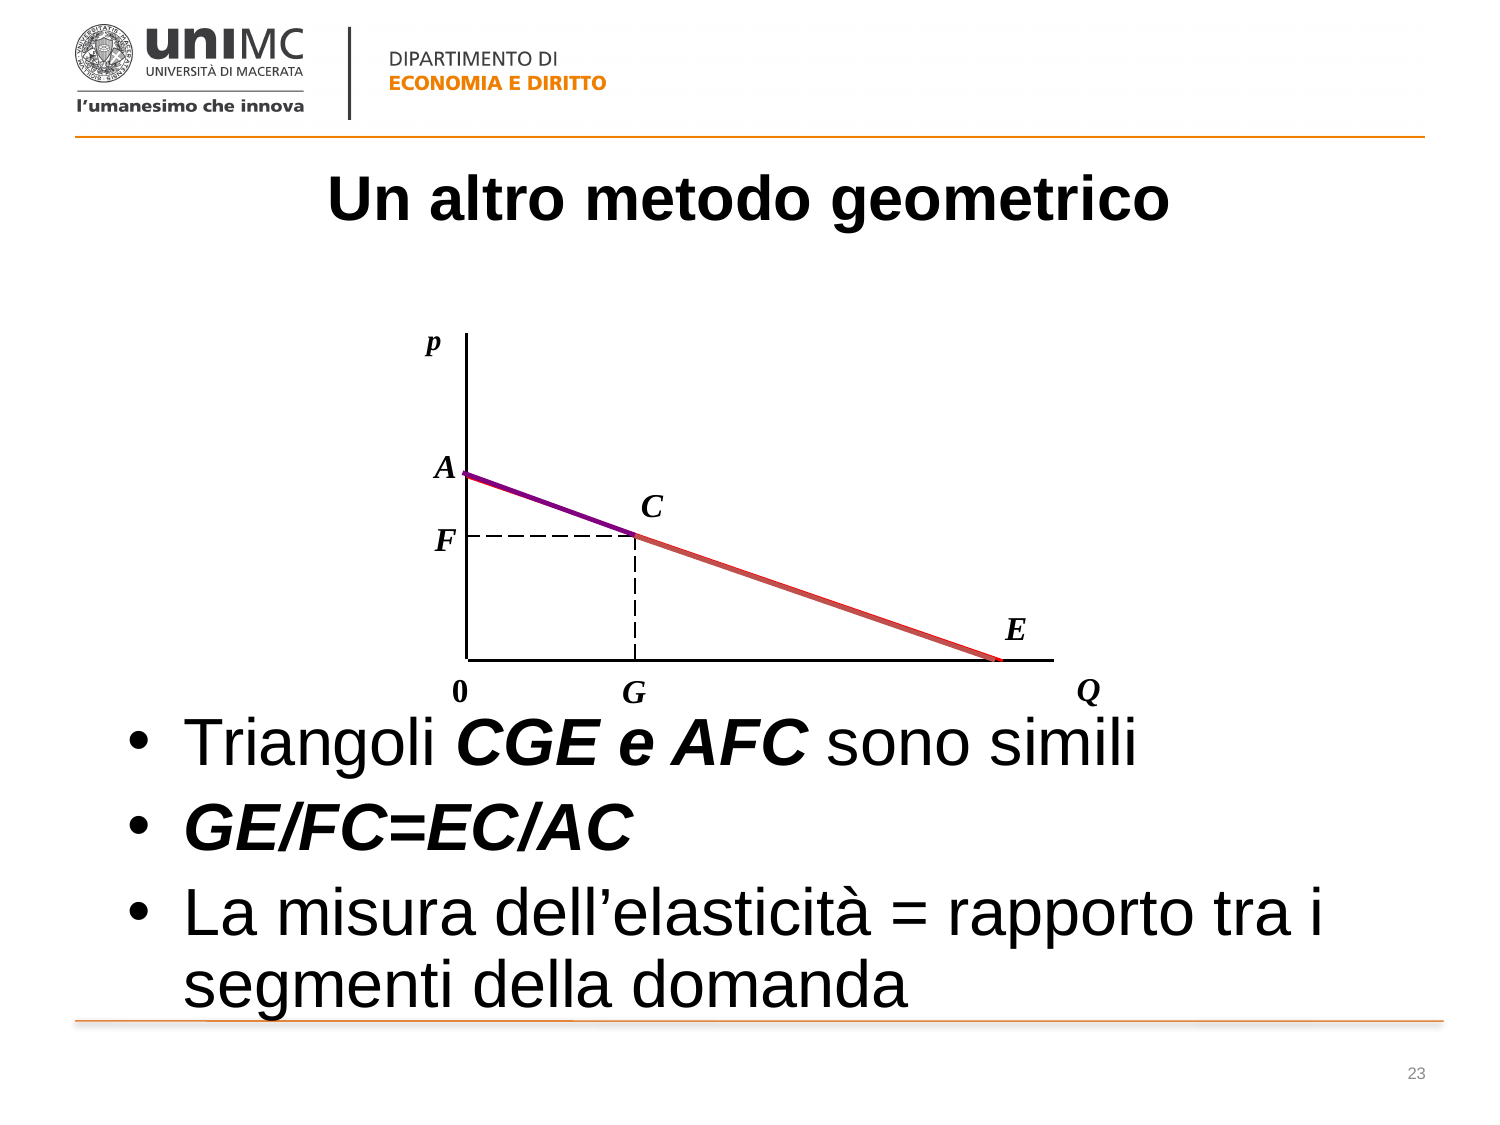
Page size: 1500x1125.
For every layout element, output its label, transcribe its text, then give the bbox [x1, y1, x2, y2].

picture [75, 24, 1425, 138]
title Un altro metodo geometrico [75, 149, 1425, 241]
list Triangoli CGE e AFC sono simili GE/FC=EC/AC La misura dell’elasticità = rapporto tra i segmenti della domanda [112, 699, 1388, 1045]
slide_number 23 [1091, 1042, 1442, 1103]
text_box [462, 472, 996, 661]
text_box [381, 315, 1120, 730]
